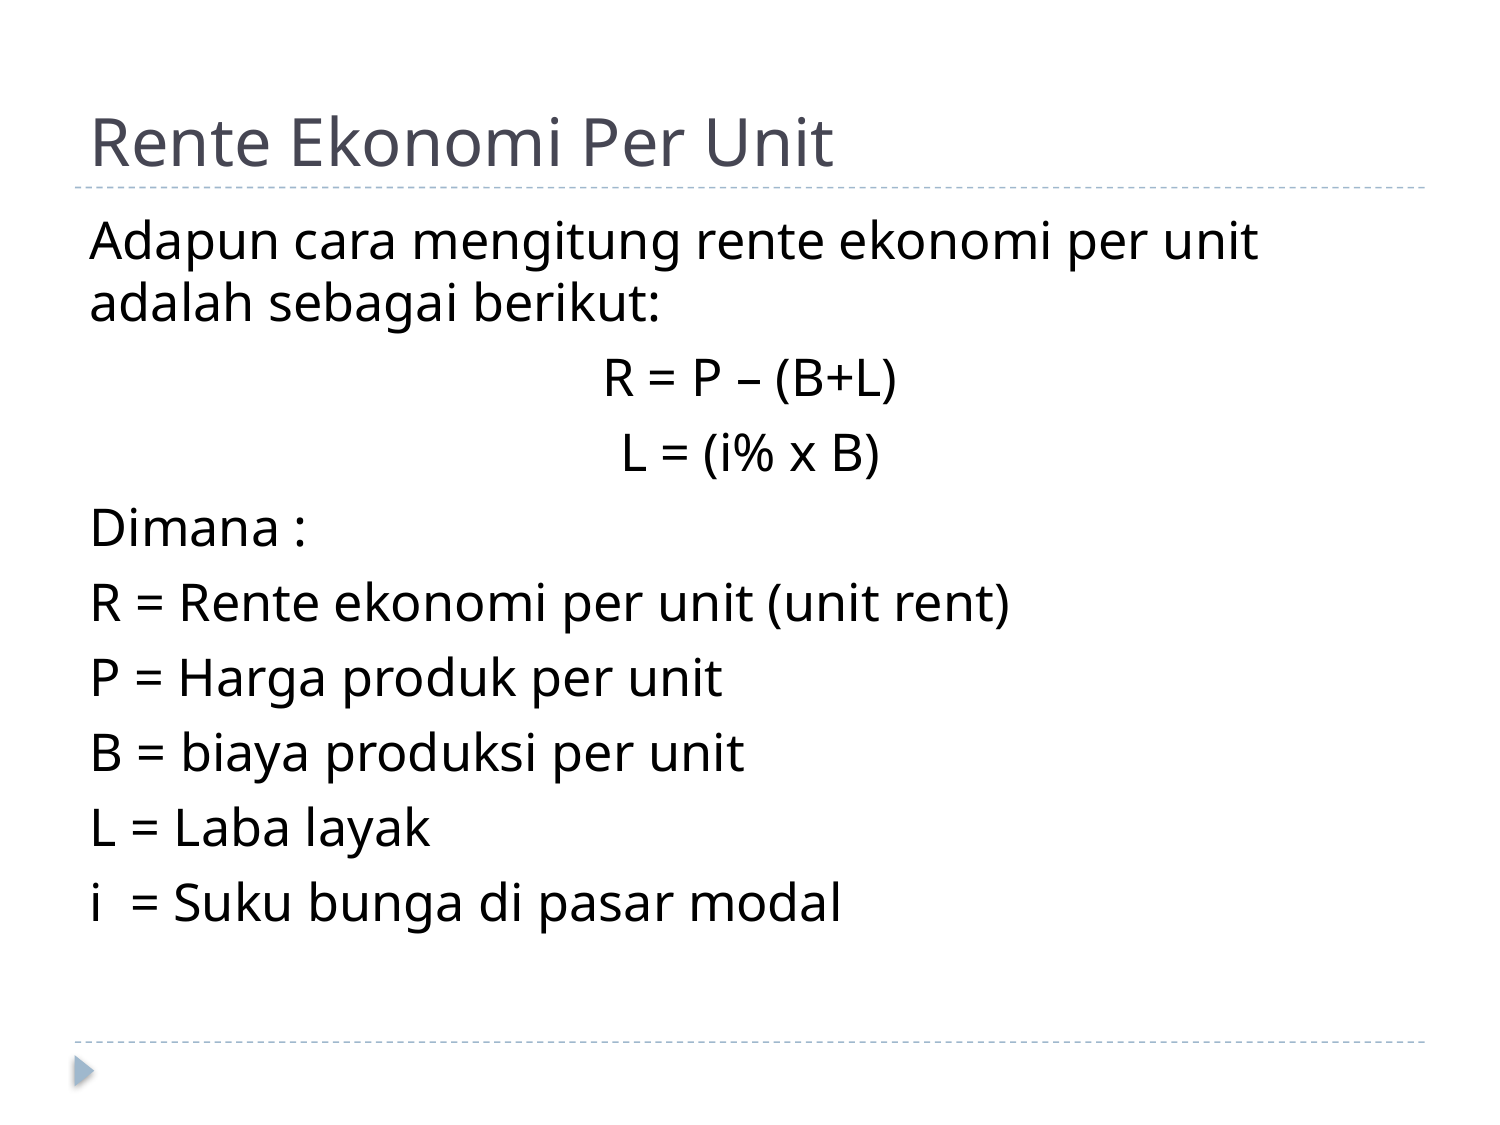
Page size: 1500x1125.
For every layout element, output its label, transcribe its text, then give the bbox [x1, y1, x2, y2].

list Adapun cara mengitung rente ekonomi per unit adalah sebagai berikut: R = P – (B+L) L = (i% x B) Dimana : R = Rente ekonomi per unit (unit rent) P = Harga produk per unit B = biaya produksi per unit L = Laba layak i = Suku bunga di pasar modal [75, 200, 1425, 1010]
title Rente Ekonomi Per Unit [75, 24, 1425, 188]
